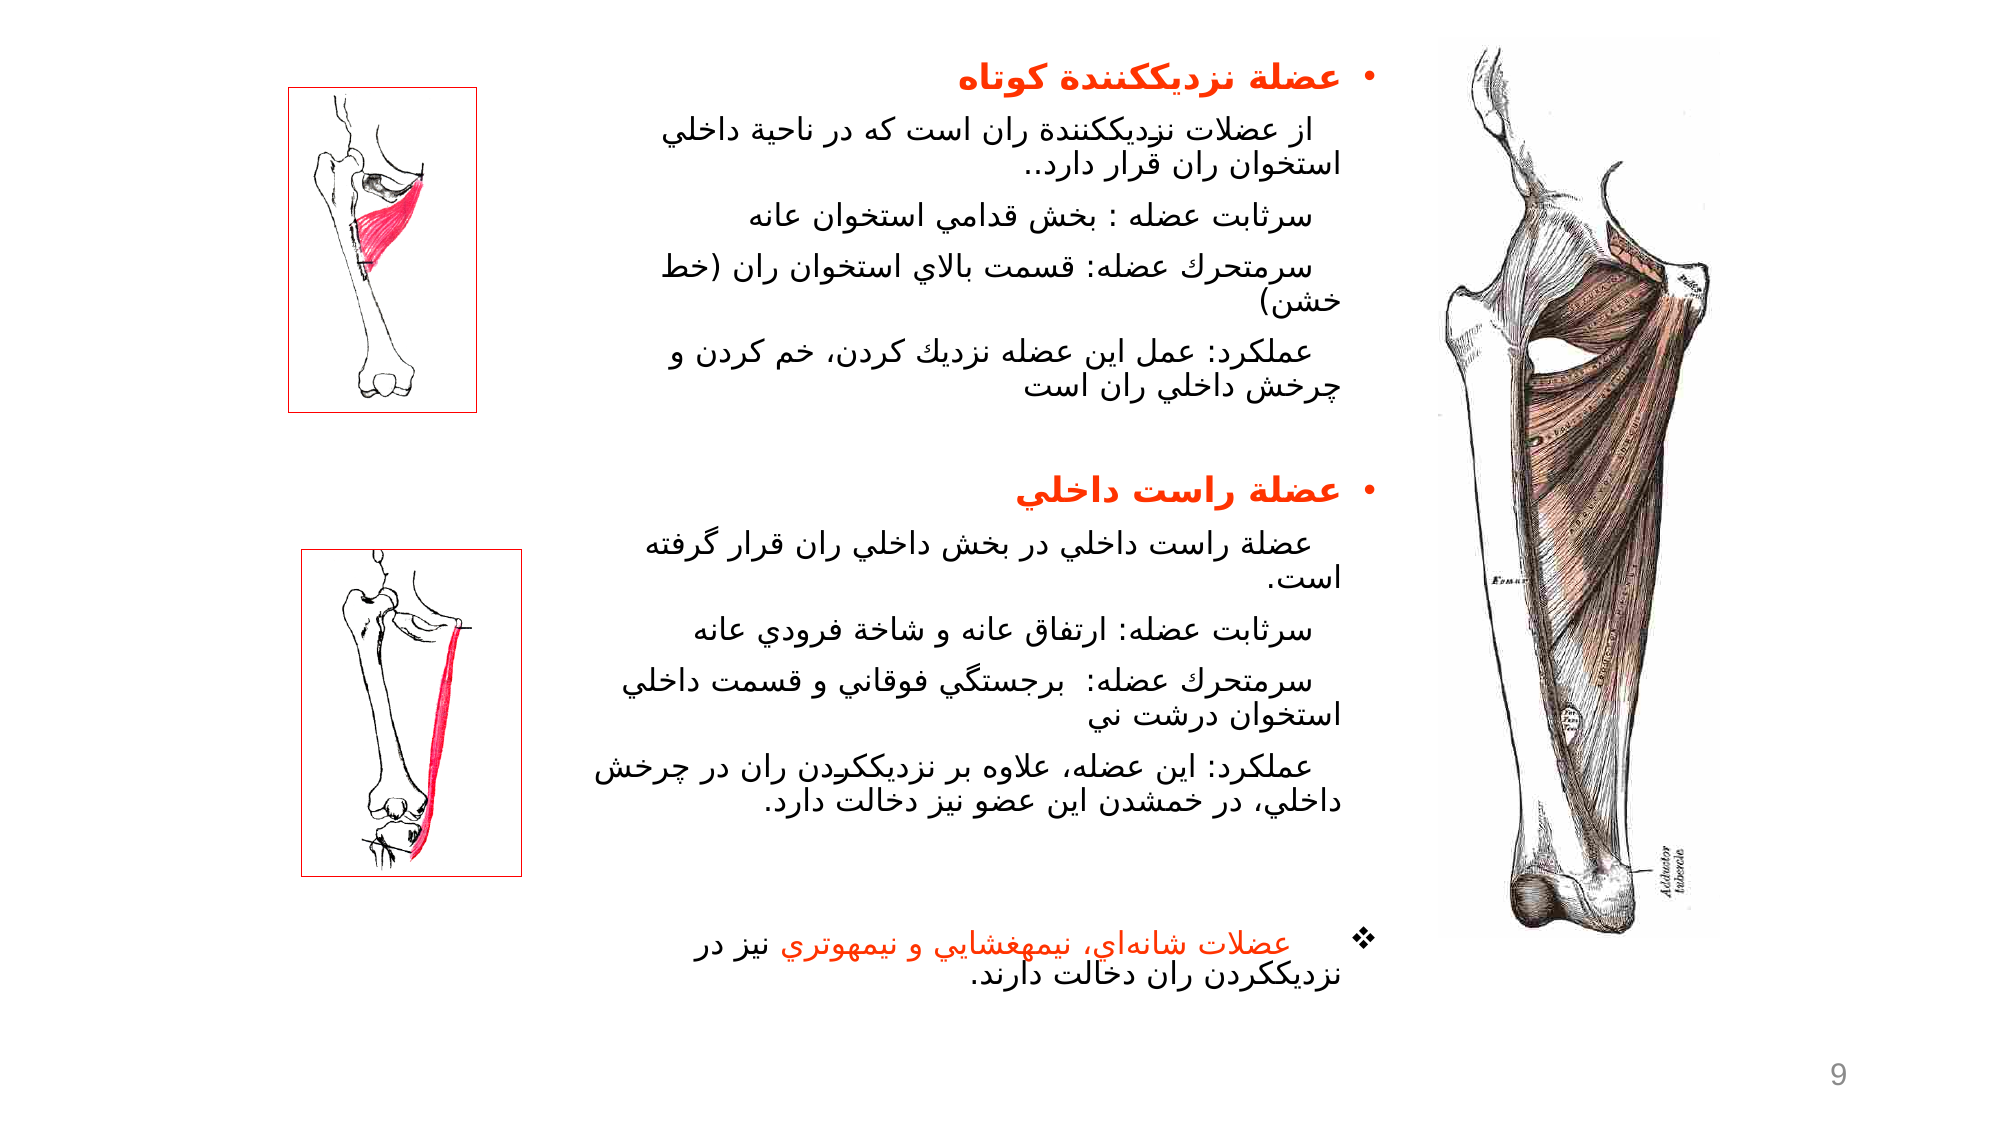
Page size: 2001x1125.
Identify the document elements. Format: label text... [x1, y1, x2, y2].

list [301, 549, 522, 877]
slide_number 9 [1412, 1042, 1863, 1103]
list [288, 87, 477, 413]
picture [1438, 37, 1720, 938]
list عضلة نزديك‎كنندة كوتاه از عضلات نزديك‎كنندة ران است كه در ناحية داخلي استخوان ران قرار دارد.. سرثابت عضله : بخش قدامي استخوان عانه سرمتحرك عضله: قسمت بالاي استخوان ران (خط خشن) عملکرد: عمل اين عضله نزديك كردن، خم كردن و چرخش داخلي ران است عضلة راست داخلي عضلة راست داخلي در بخش داخلي ران قرار گرفته است. سرثابت عضله: ارتفاق عانه و شاخة فرودي عانه سرمتحرك عضله: برجستگي فوقاني و قسمت داخلي استخوان درشت ني عملکرد: اين عضله، علاوه بر نزديك‎كردن ران در چرخش داخلي، در خم‎شدن اين عضو نيز دخالت دارد. عضلات شانه‌اي، نيمه‎غشايي و نيمه‎وتري نيز در نزديك‎كردن ران دخالت دارند. [563, 54, 1389, 1005]
